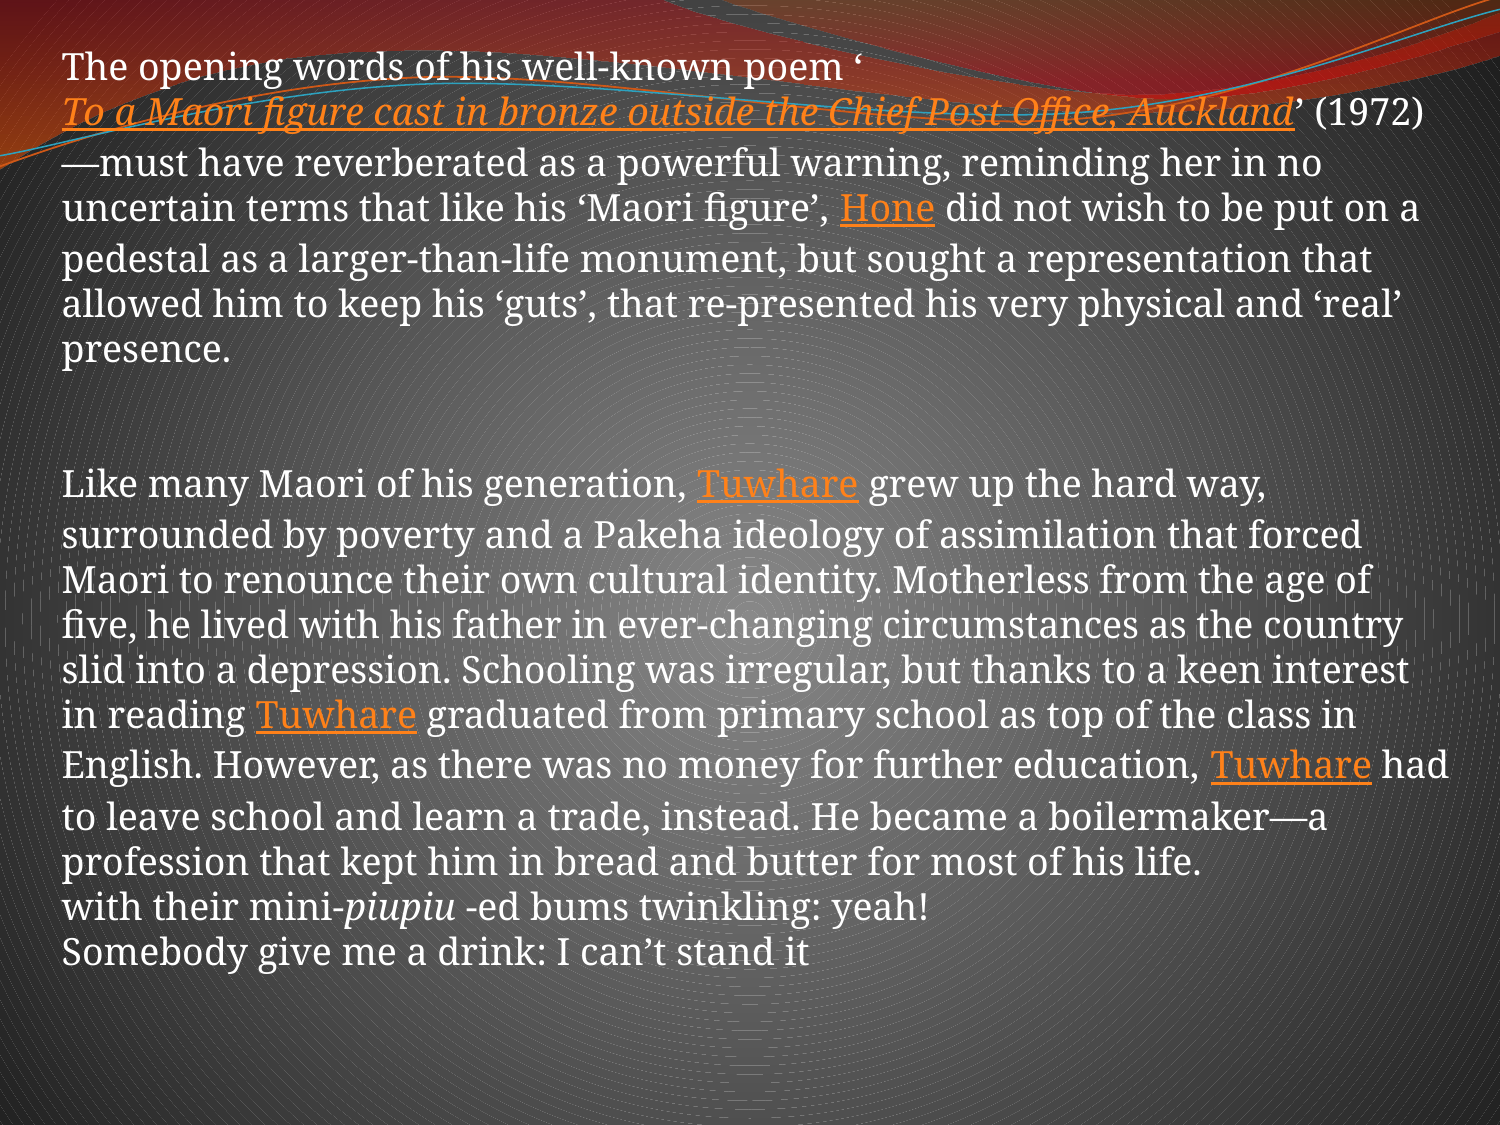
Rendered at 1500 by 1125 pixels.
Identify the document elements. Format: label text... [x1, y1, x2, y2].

text_box The opening words of his well-known poem ‘To a Maori figure cast in bronze outside the Chief Post Office, Auckland’ (1972)—must have reverberated as a powerful warning, reminding her in no uncertain terms that like his ‘Maori figure’, Hone did not wish to be put on a pedestal as a larger-than-life monument, but sought a representation that allowed him to keep his ‘guts’, that re-presented his very physical and ‘real’ presence. Like many Maori of his generation, Tuwhare grew up the hard way, surrounded by poverty and a Pakeha ideology of assimilation that forced Maori to renounce their own cultural identity. Motherless from the age of five, he lived with his father in ever-changing circumstances as the country slid into a depression. Schooling was irregular, but thanks to a keen interest in reading Tuwhare graduated from primary school as top of the class in English. However, as there was no money for further education, Tuwhare had to leave school and learn a trade, instead. He became a boilermaker—a profession that kept him in bread and butter for most of his life. with their mini-piupiu -ed bums twinkling: yeah! Somebody give me a drink: I can’t stand it [46, 35, 1465, 1070]
